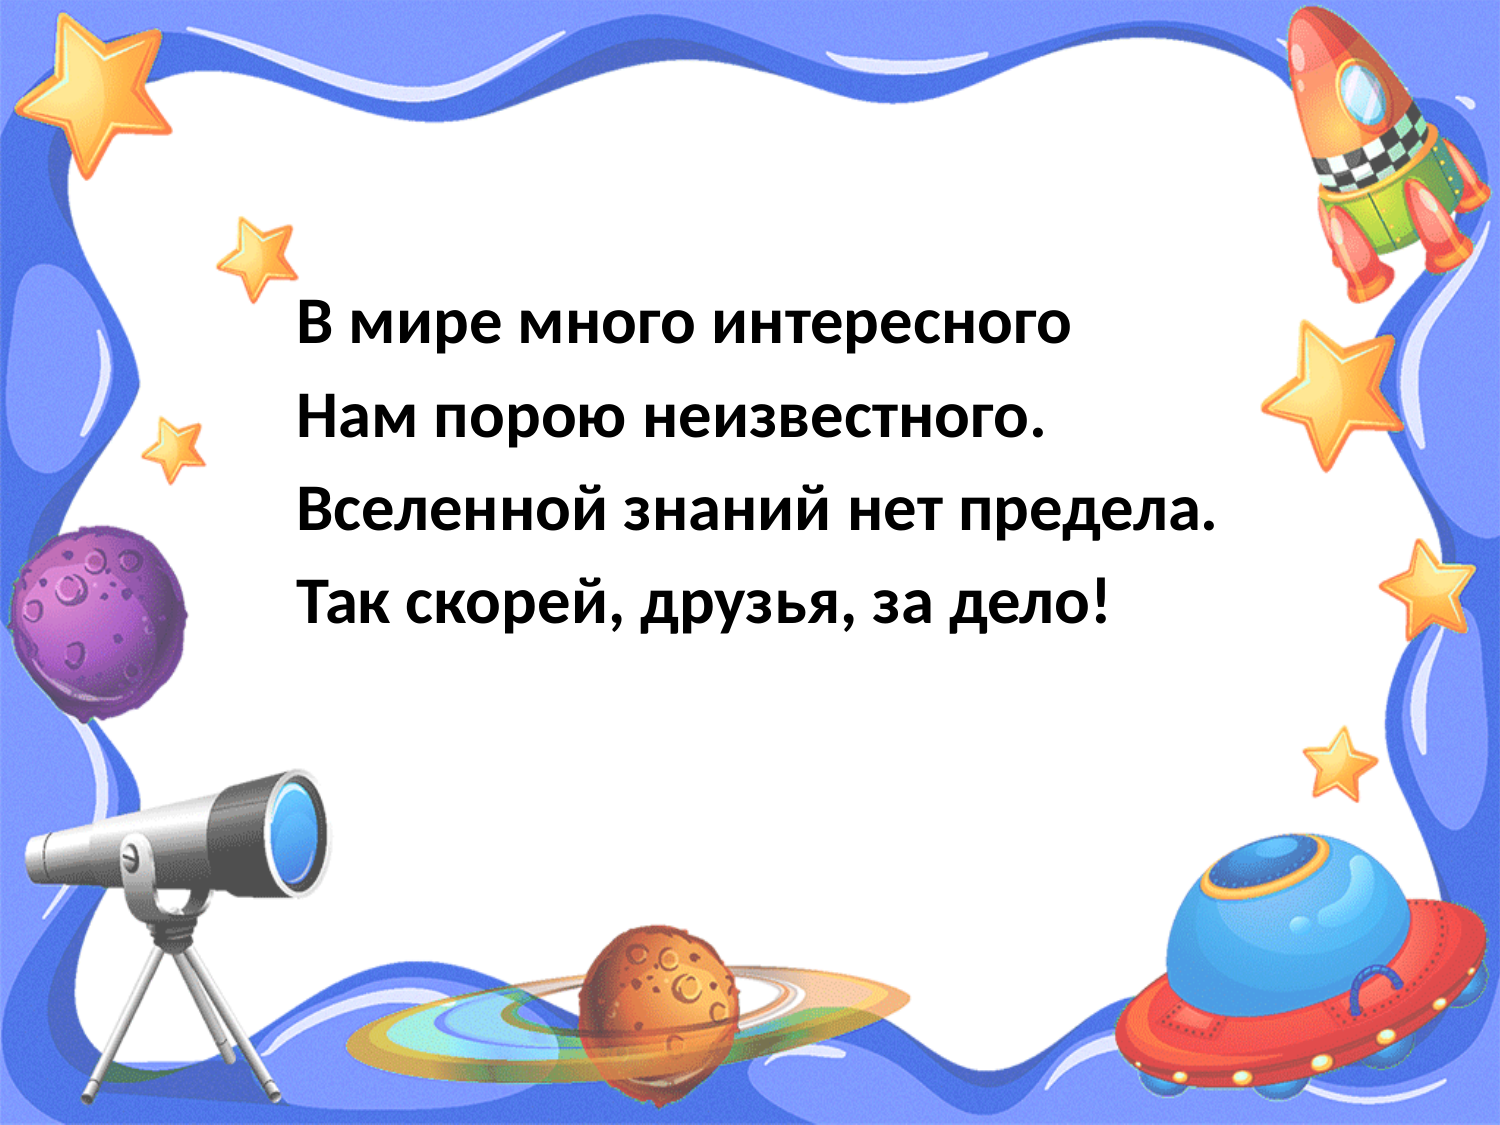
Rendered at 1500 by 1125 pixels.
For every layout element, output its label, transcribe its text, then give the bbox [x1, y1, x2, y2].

list В мире много интересного Нам порою неизвестного. Вселенной знаний нет предела. Так скорей, друзья, за дело! [281, 269, 1250, 722]
